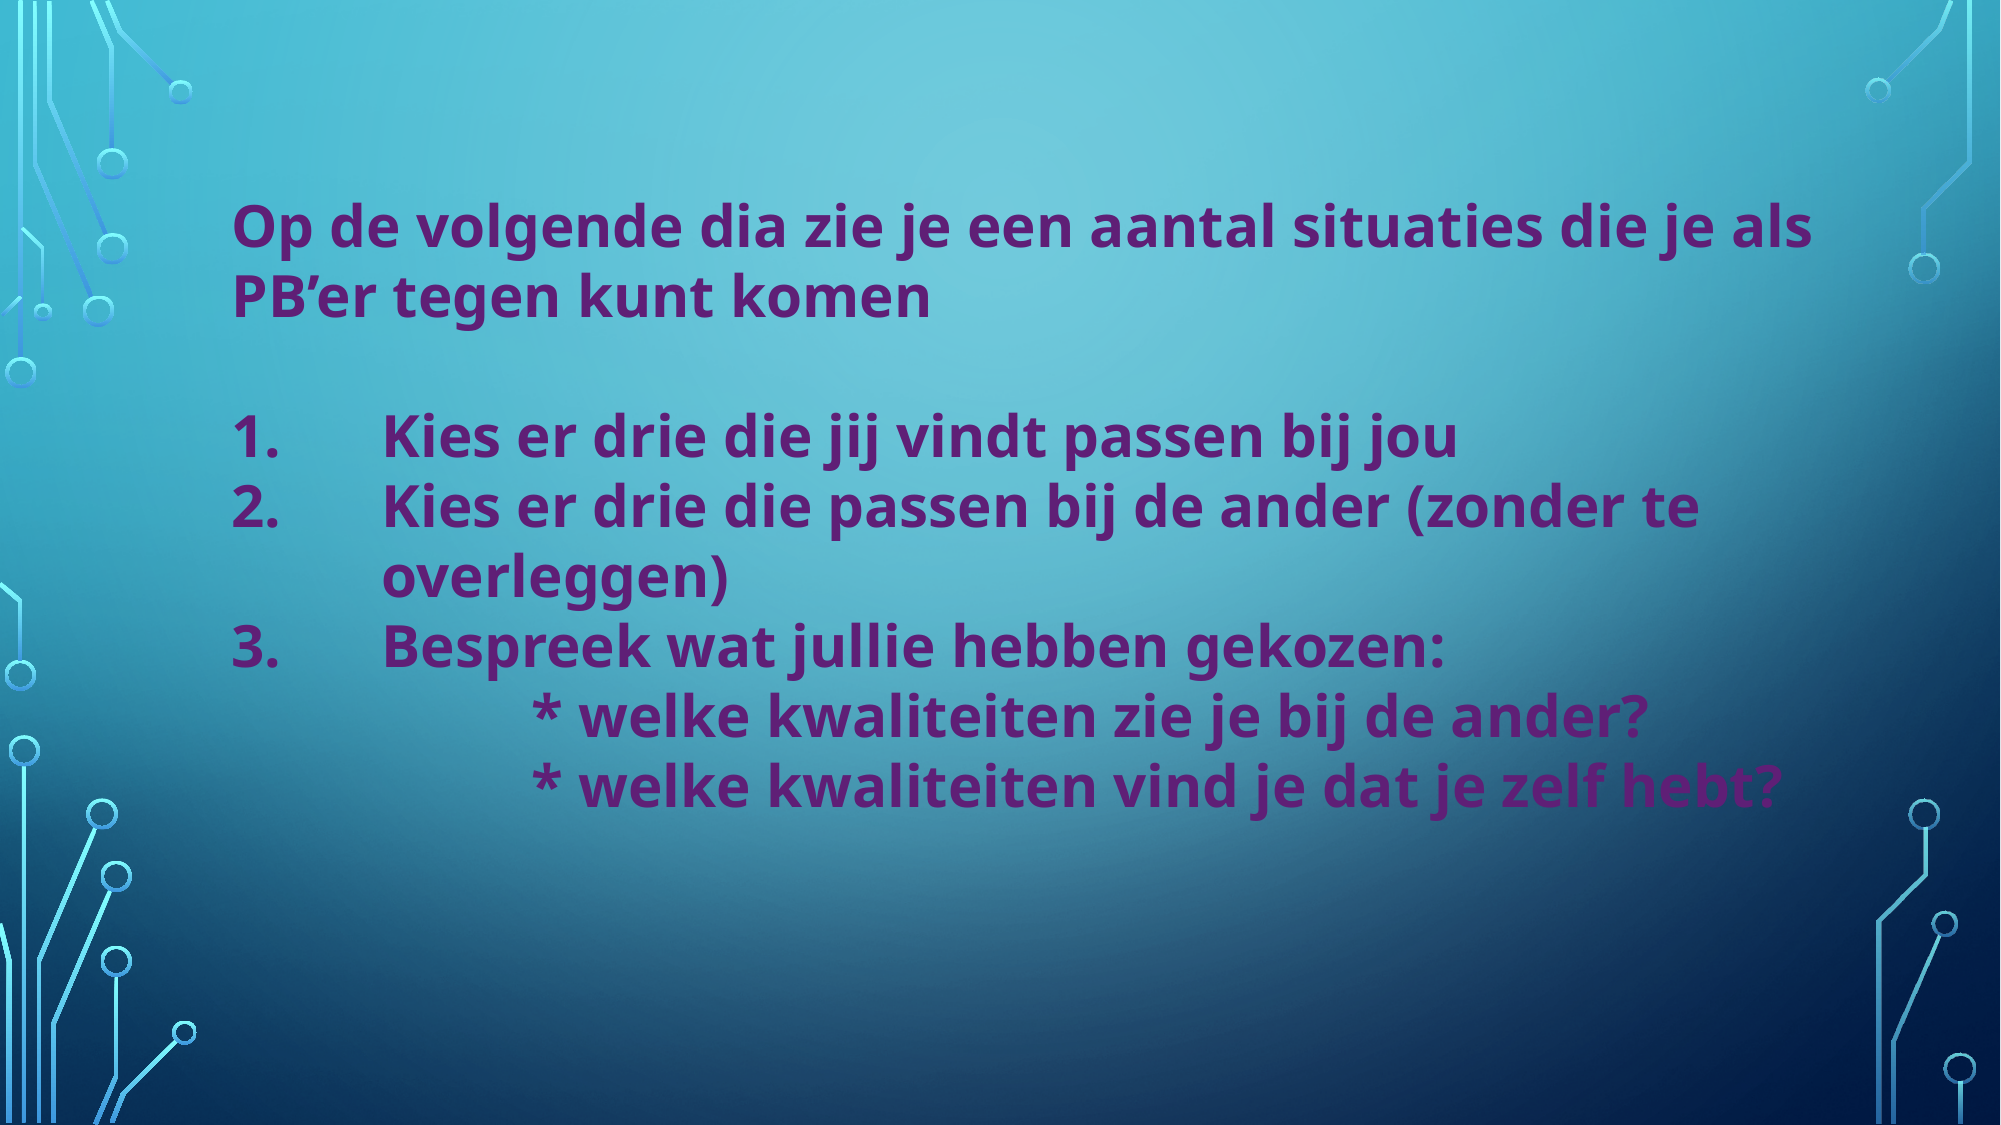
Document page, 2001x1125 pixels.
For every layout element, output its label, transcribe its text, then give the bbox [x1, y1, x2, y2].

text_box Op de volgende dia zie je een aantal situaties die je als PB’er tegen kunt komen Kies er drie die jij vindt passen bij jou Kies er drie die passen bij de ander (zonder te overleggen) Bespreek wat jullie hebben gekozen: * welke kwaliteiten zie je bij de ander? * welke kwaliteiten vind je dat je zelf hebt? [216, 182, 1920, 962]
